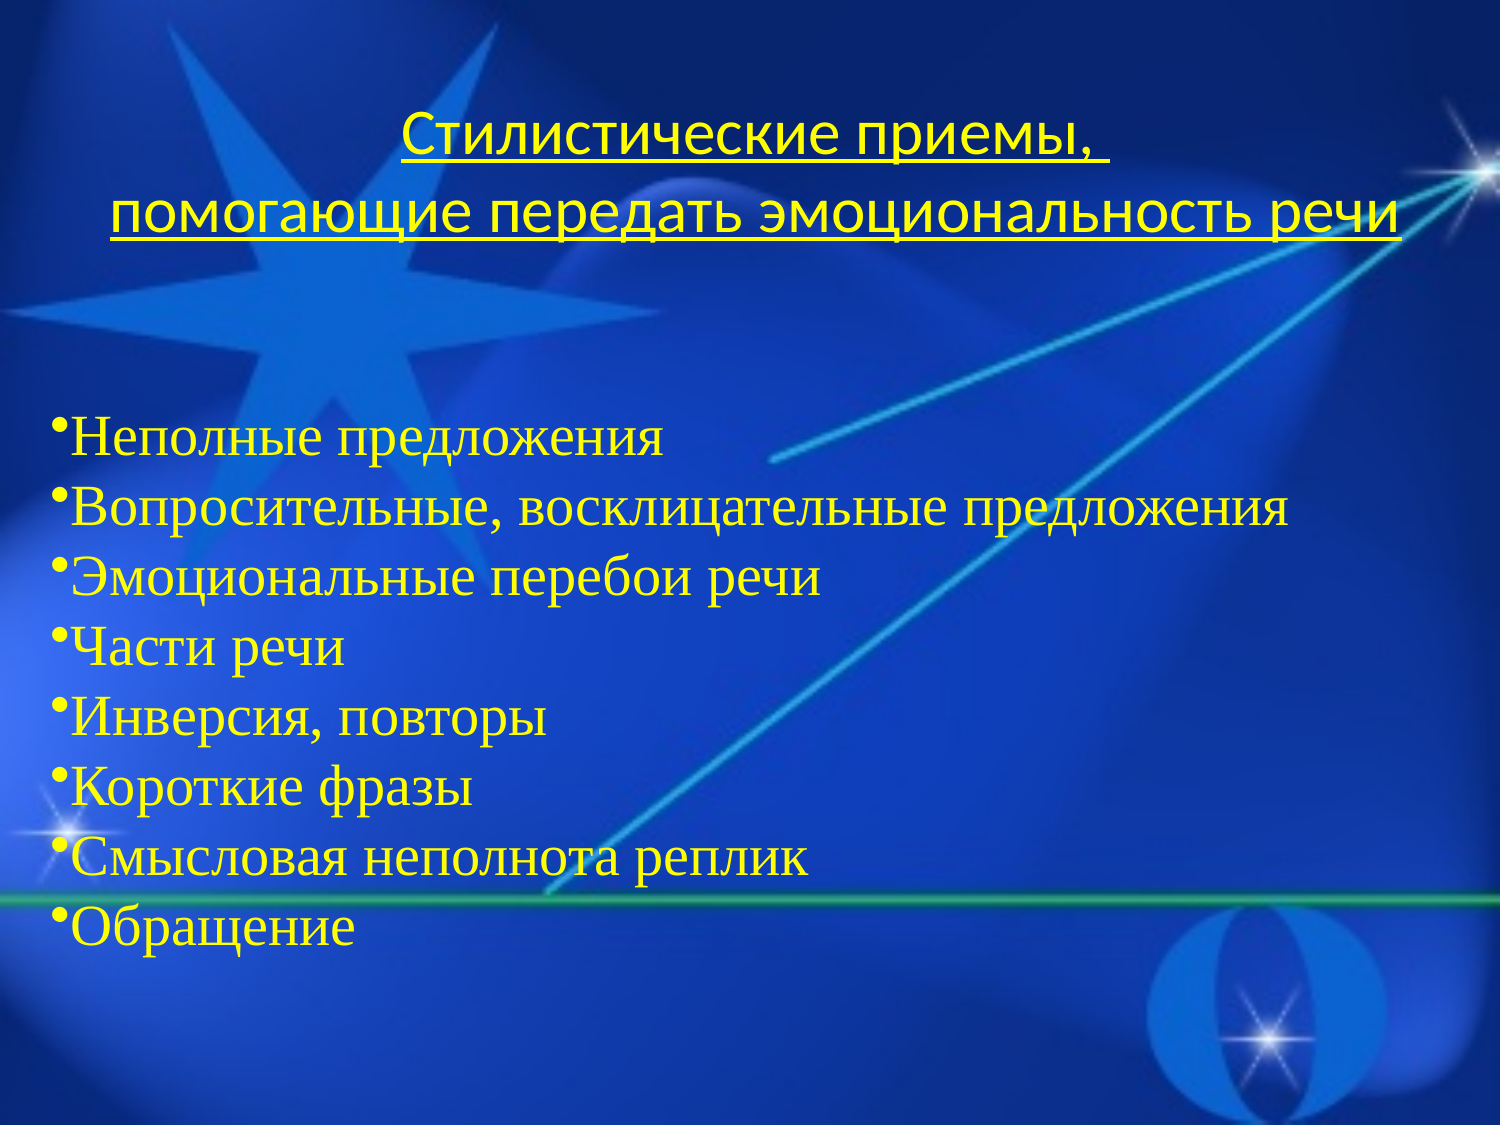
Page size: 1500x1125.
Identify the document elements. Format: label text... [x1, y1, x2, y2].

title Стилистические приемы, помогающие передать эмоциональность речи [70, 46, 1442, 288]
picture [0, 0, 1500, 1125]
text_box Неполные предложения Вопросительные, восклицательные предложения Эмоциональные перебои речи Части речи Инверсия, повторы Короткие фразы Смысловая неполнота реплик Обращение [35, 389, 1430, 965]
